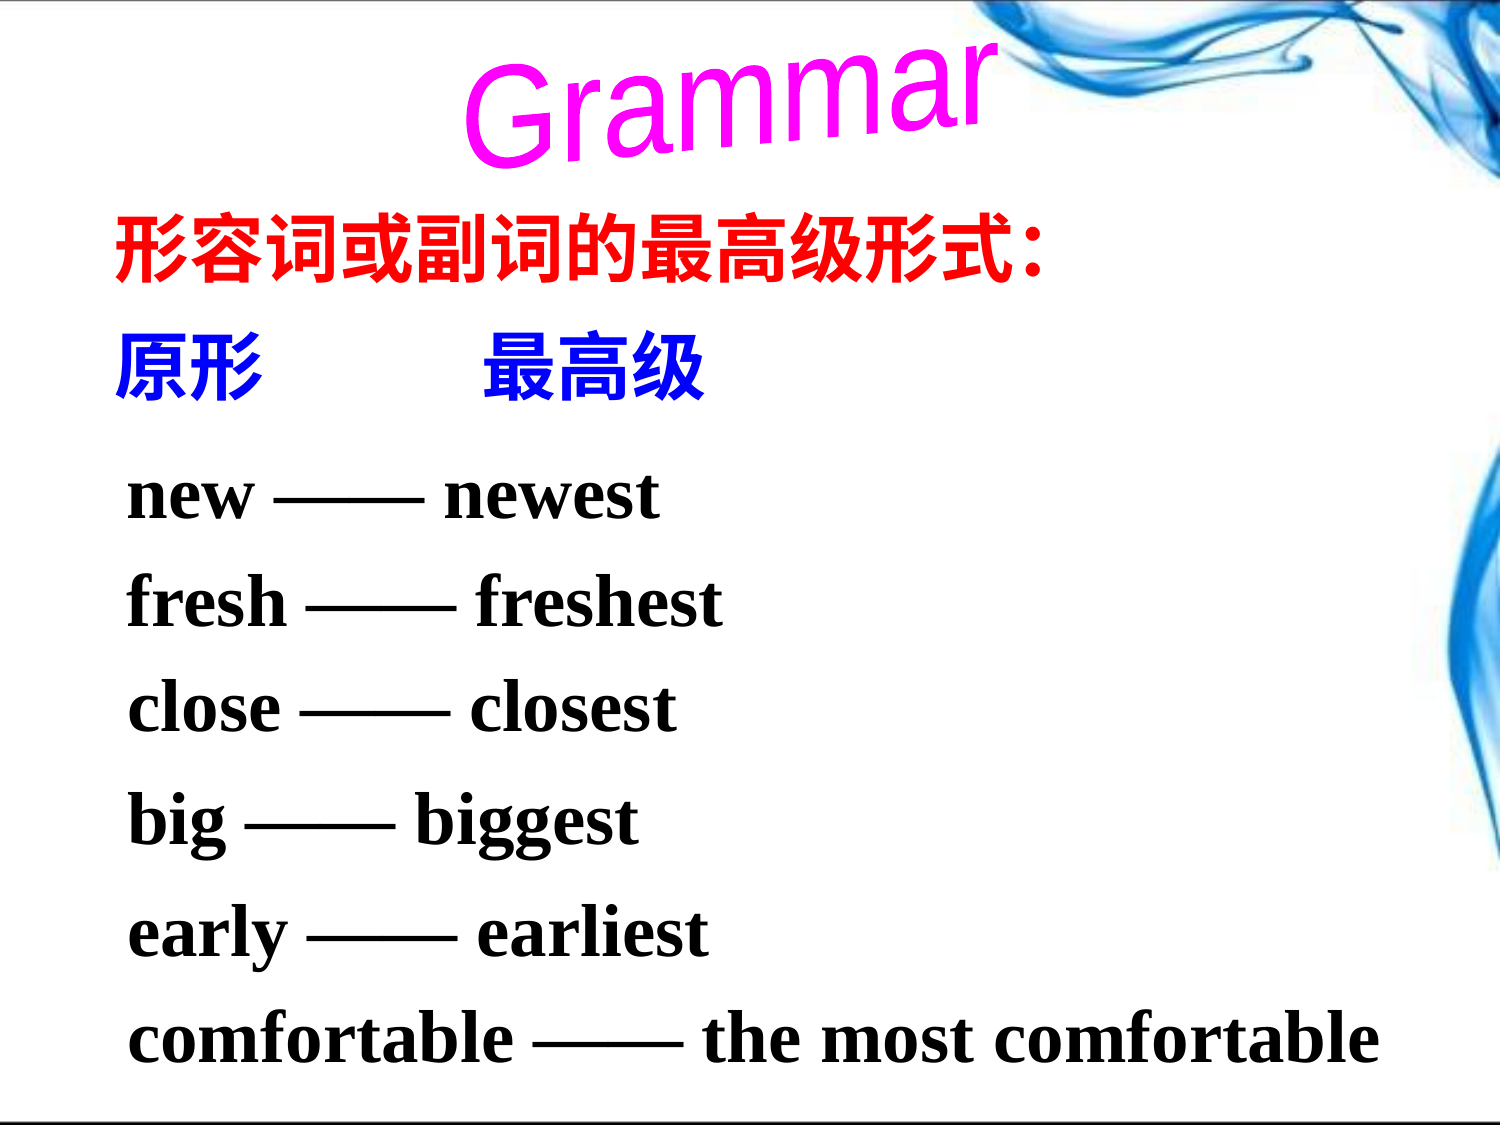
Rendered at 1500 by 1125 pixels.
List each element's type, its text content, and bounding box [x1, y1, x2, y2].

text_box new —— newest fresh —— freshest [112, 418, 904, 649]
text_box 形容词或副词的最高级形式： [100, 193, 1187, 299]
text_box big —— biggest [112, 743, 857, 856]
text_box 最高级 [466, 312, 833, 417]
picture [0, 0, 1500, 1125]
text_box 原形 [100, 312, 361, 417]
text_box early —— earliest [112, 856, 857, 961]
text_box close —— closest [112, 630, 693, 743]
text_box comfortable —— the most comfortable [112, 961, 1448, 1085]
